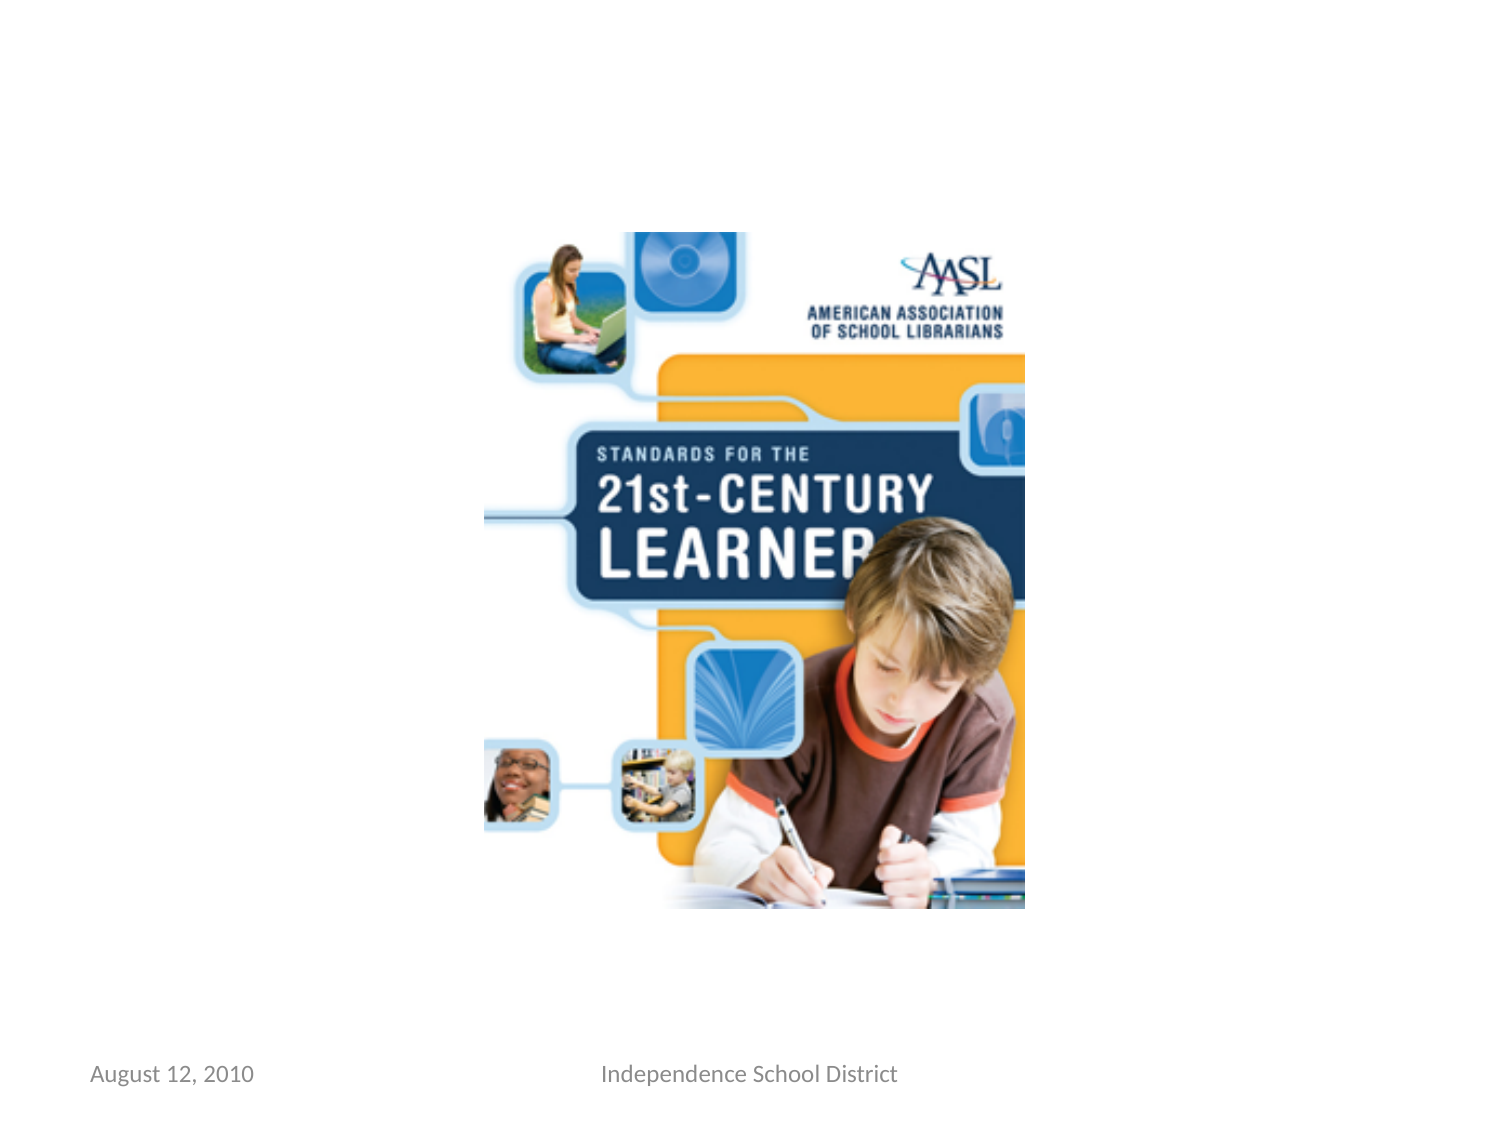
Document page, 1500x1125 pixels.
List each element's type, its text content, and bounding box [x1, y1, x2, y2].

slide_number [75, 1042, 425, 1103]
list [139, 232, 1369, 909]
footer Independence School District [512, 1042, 988, 1103]
